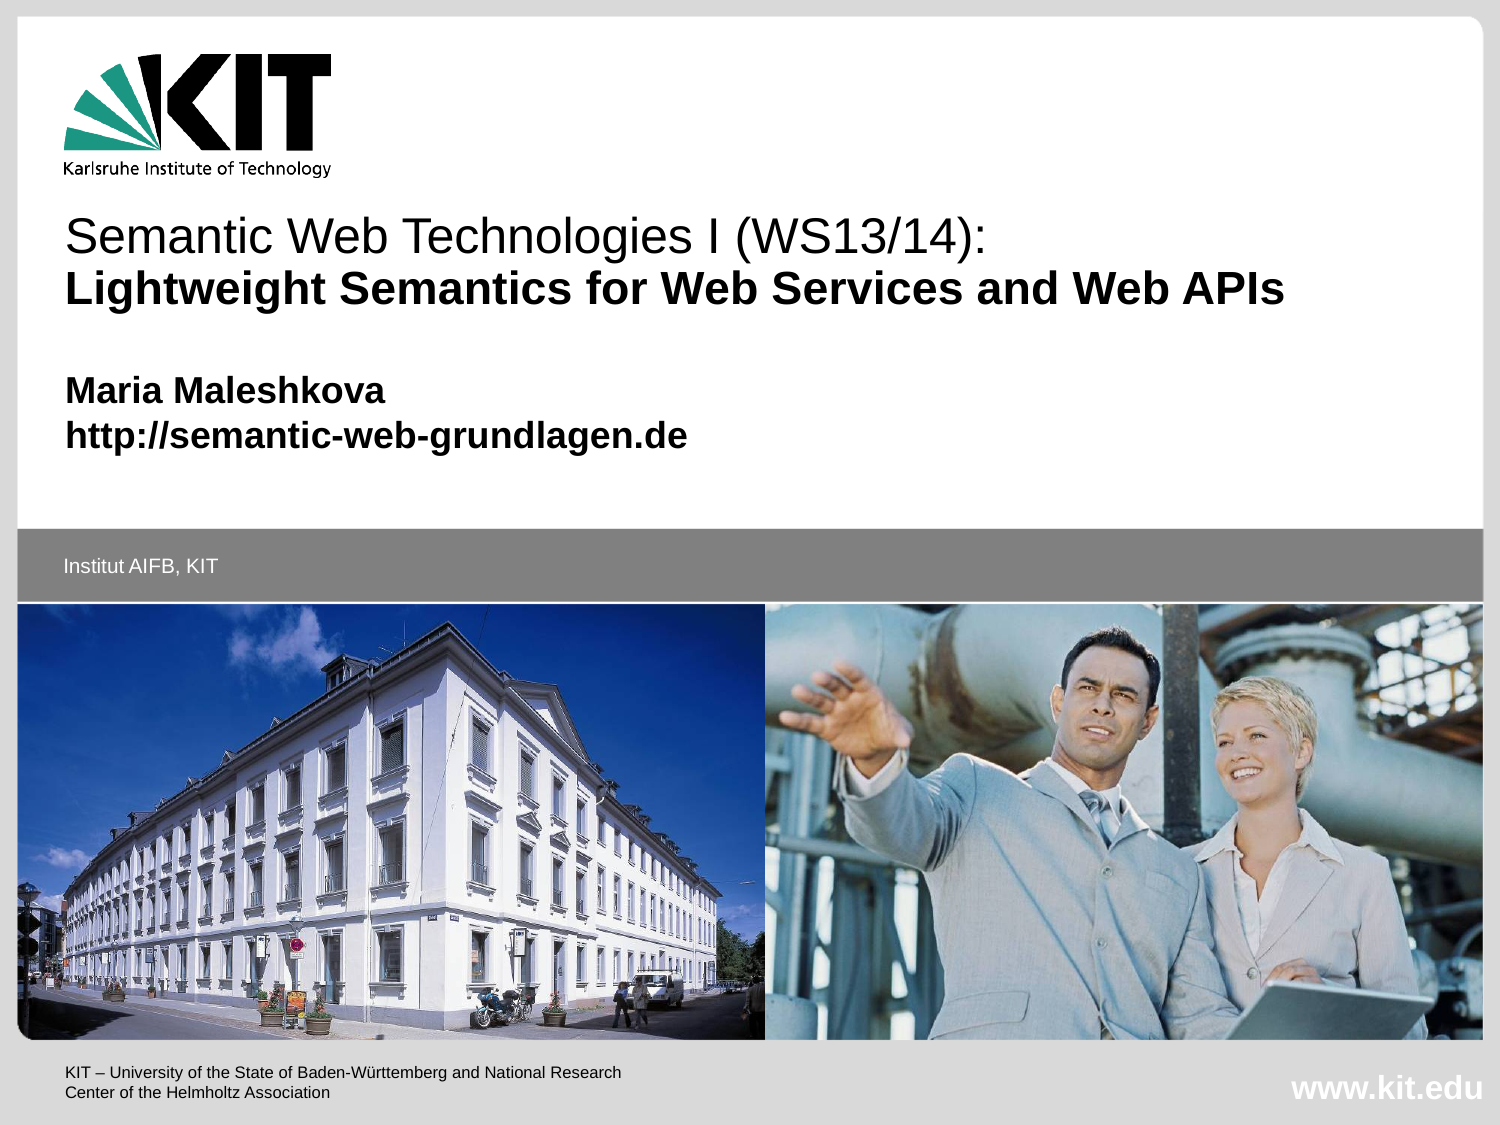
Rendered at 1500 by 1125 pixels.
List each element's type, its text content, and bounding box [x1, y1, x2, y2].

picture [0, 0, 1500, 1125]
title Semantic Web Technologies I (WS13/14): Lightweight Semantics for Web Services and Web APIs [64, 208, 1442, 315]
subtitle Maria Maleshkova http://semantic-web-grundlagen.de [65, 366, 1439, 468]
